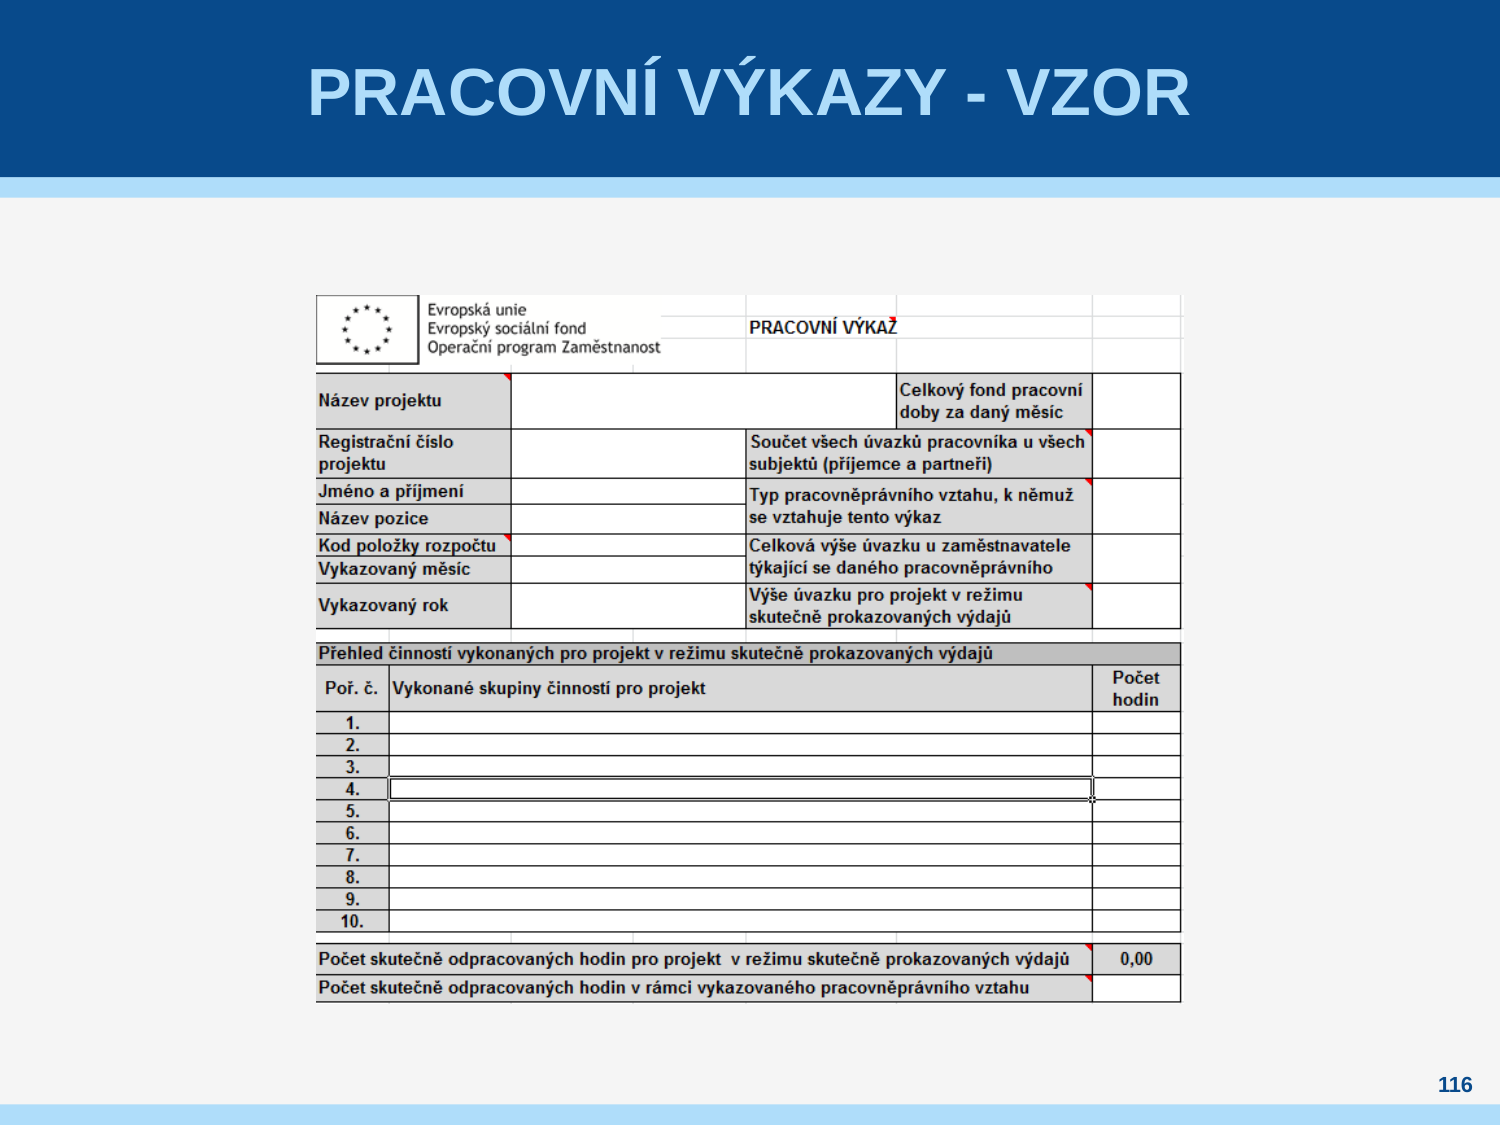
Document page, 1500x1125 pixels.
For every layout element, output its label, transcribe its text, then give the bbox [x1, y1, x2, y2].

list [316, 295, 1184, 1005]
slide_number 116 [1417, 1068, 1495, 1099]
title Pracovní výkazy - vzor [59, 0, 1441, 178]
